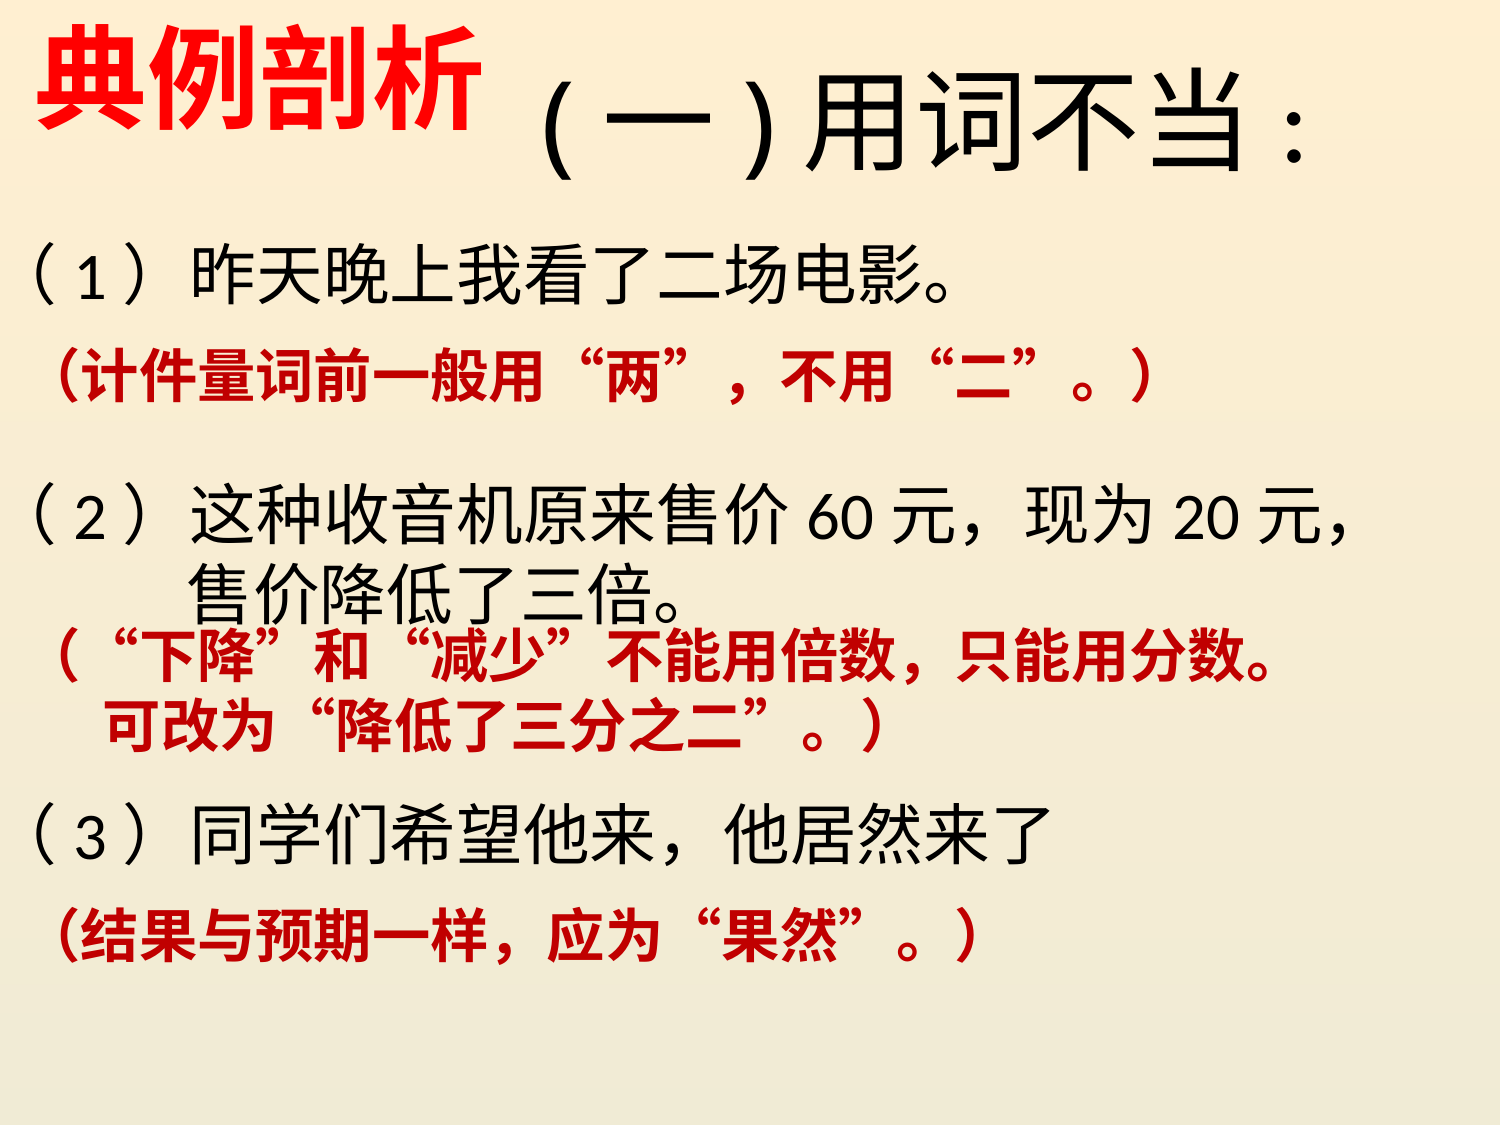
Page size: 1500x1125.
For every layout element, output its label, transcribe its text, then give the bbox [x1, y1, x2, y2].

text_box (一)用词不当: [526, 42, 1325, 193]
text_box 典例剖析 [19, 0, 500, 150]
text_box （1）昨天晚上我看了二场电影。 （2）这种收音机原来售价60元，现为20元， 售价降低了三倍。 （3）同学们希望他来，他居然来了 [0, 225, 1405, 881]
text_box （计件量词前一般用“两”，不用“二”。） （“下降”和“减少”不能用倍数，只能用分数。 可改为“降低了三分之二”。） （结果与预期一样，应为“果然”。） [7, 331, 1320, 977]
